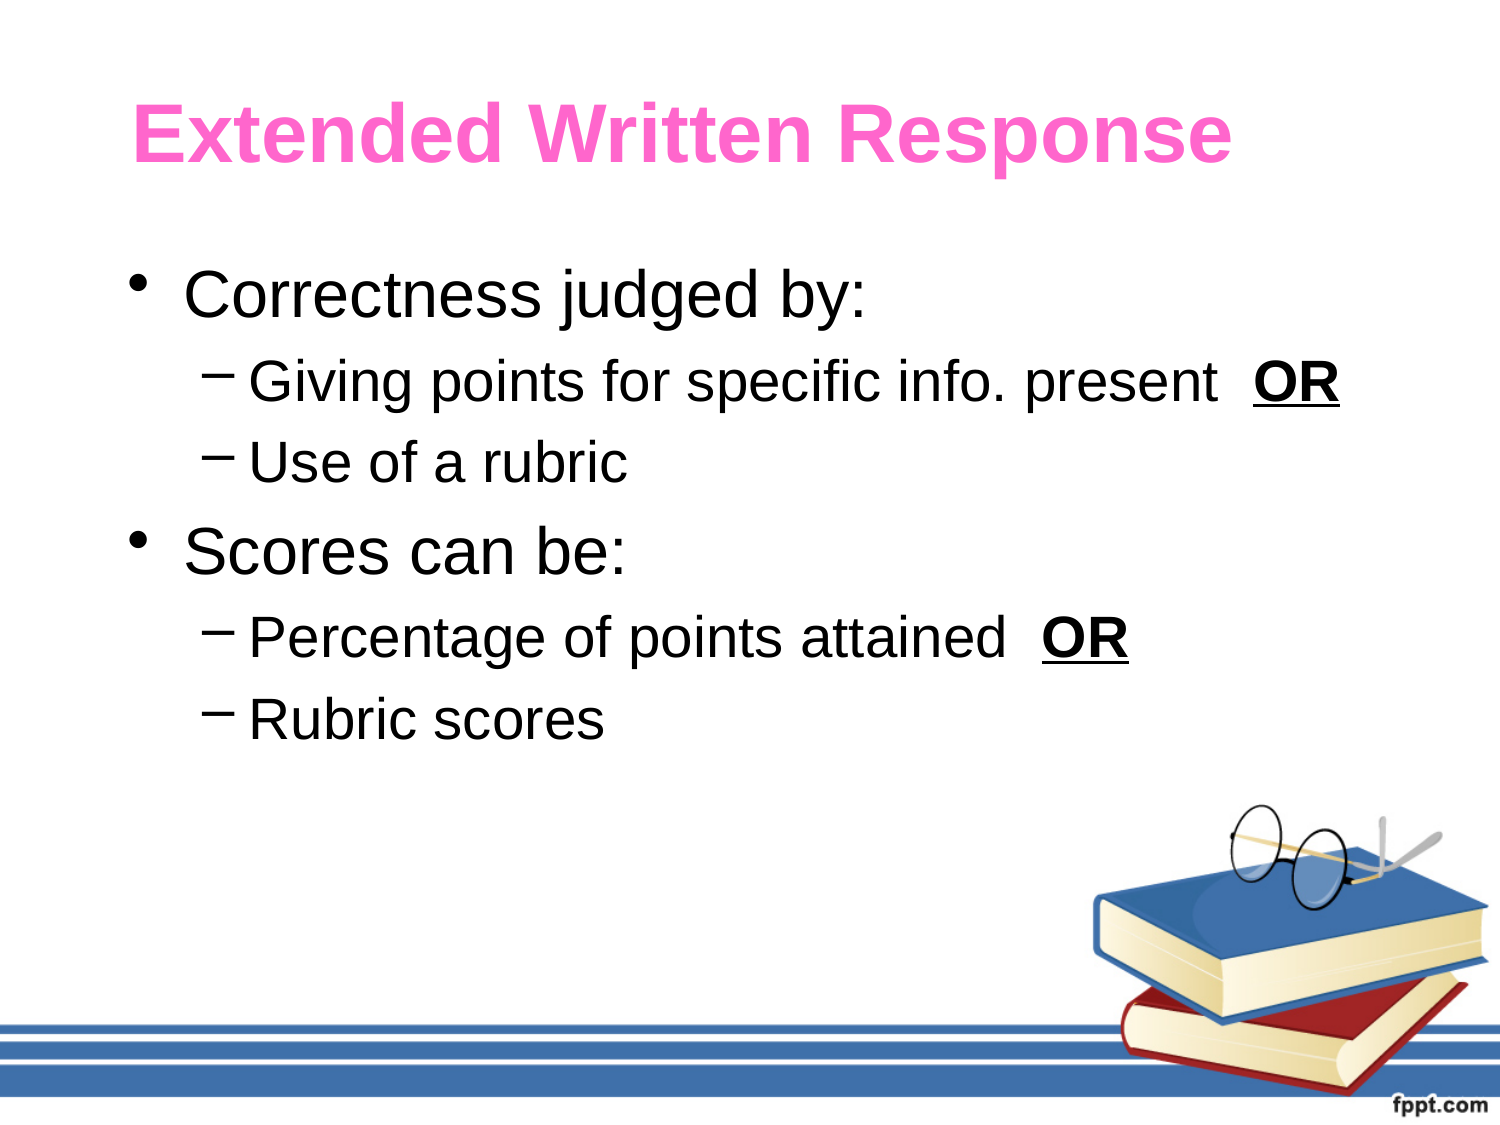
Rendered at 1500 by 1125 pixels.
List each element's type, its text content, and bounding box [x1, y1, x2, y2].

title Extended Written Response [37, 54, 1353, 205]
picture [0, 0, 1500, 1125]
list Correctness judged by: Giving points for specific info. present OR Use of a rubric Scores can be: Percentage of points attained OR Rubric scores [112, 243, 1413, 969]
